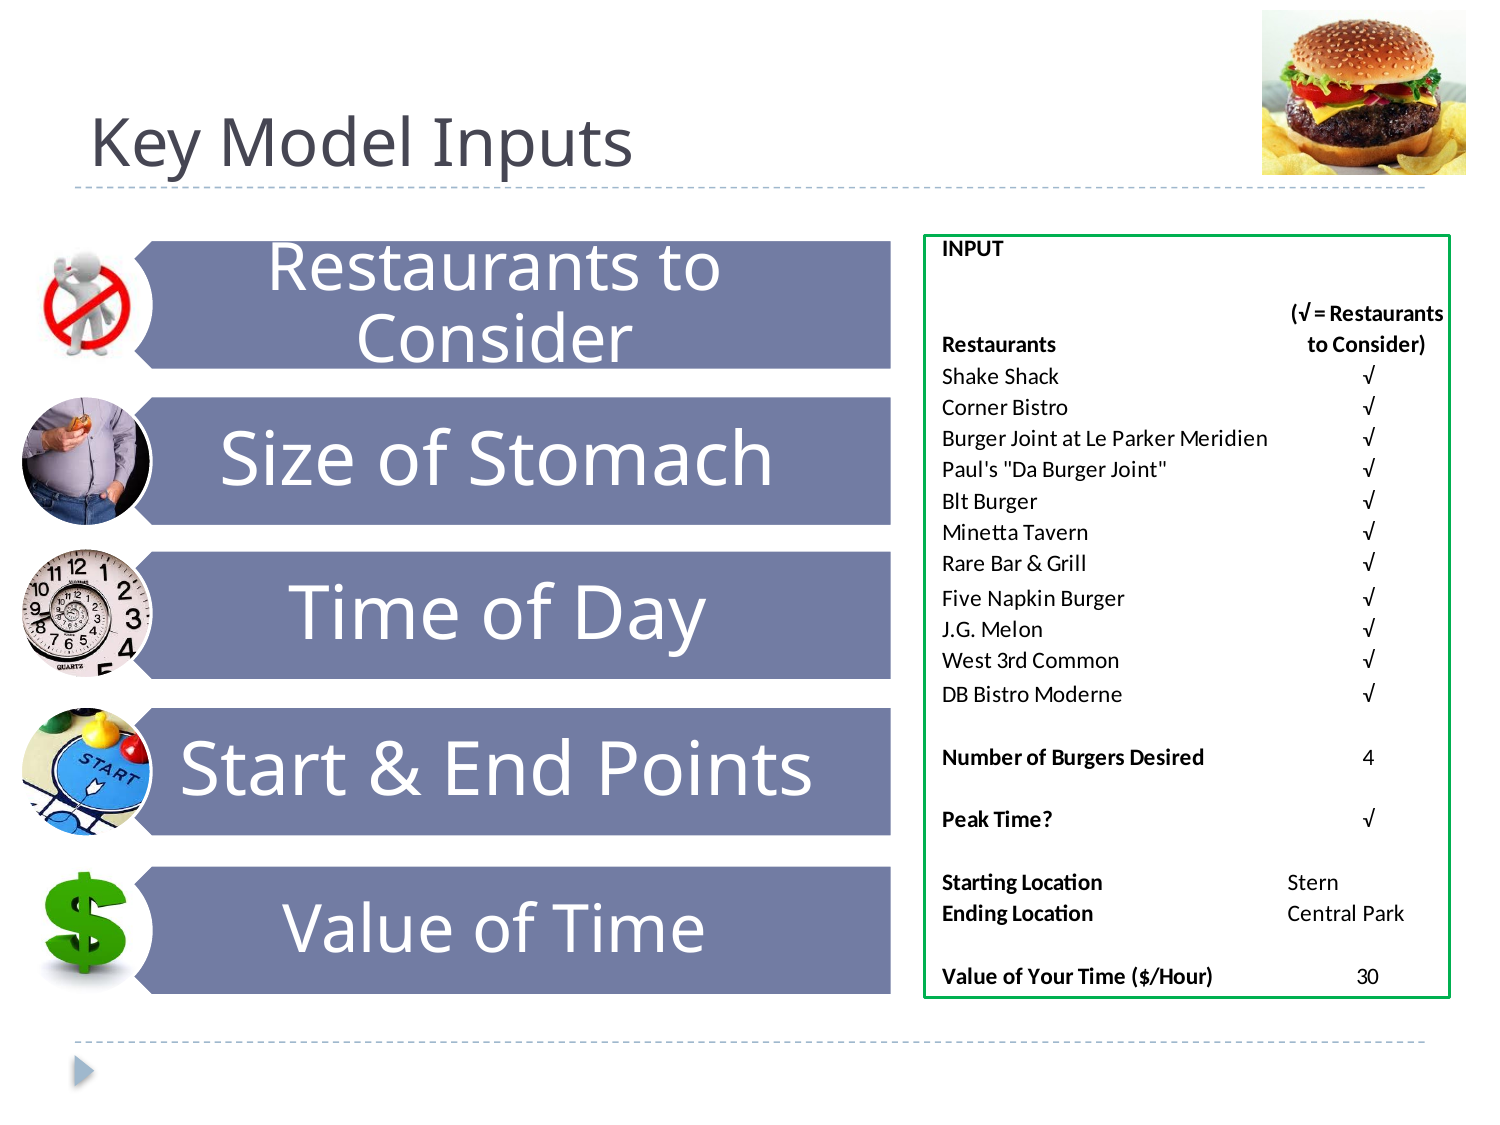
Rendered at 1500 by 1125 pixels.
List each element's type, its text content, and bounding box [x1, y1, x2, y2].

picture [937, 235, 1452, 997]
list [0, 195, 1063, 1006]
picture [1262, 9, 1466, 176]
title Key Model Inputs [75, 24, 1263, 188]
